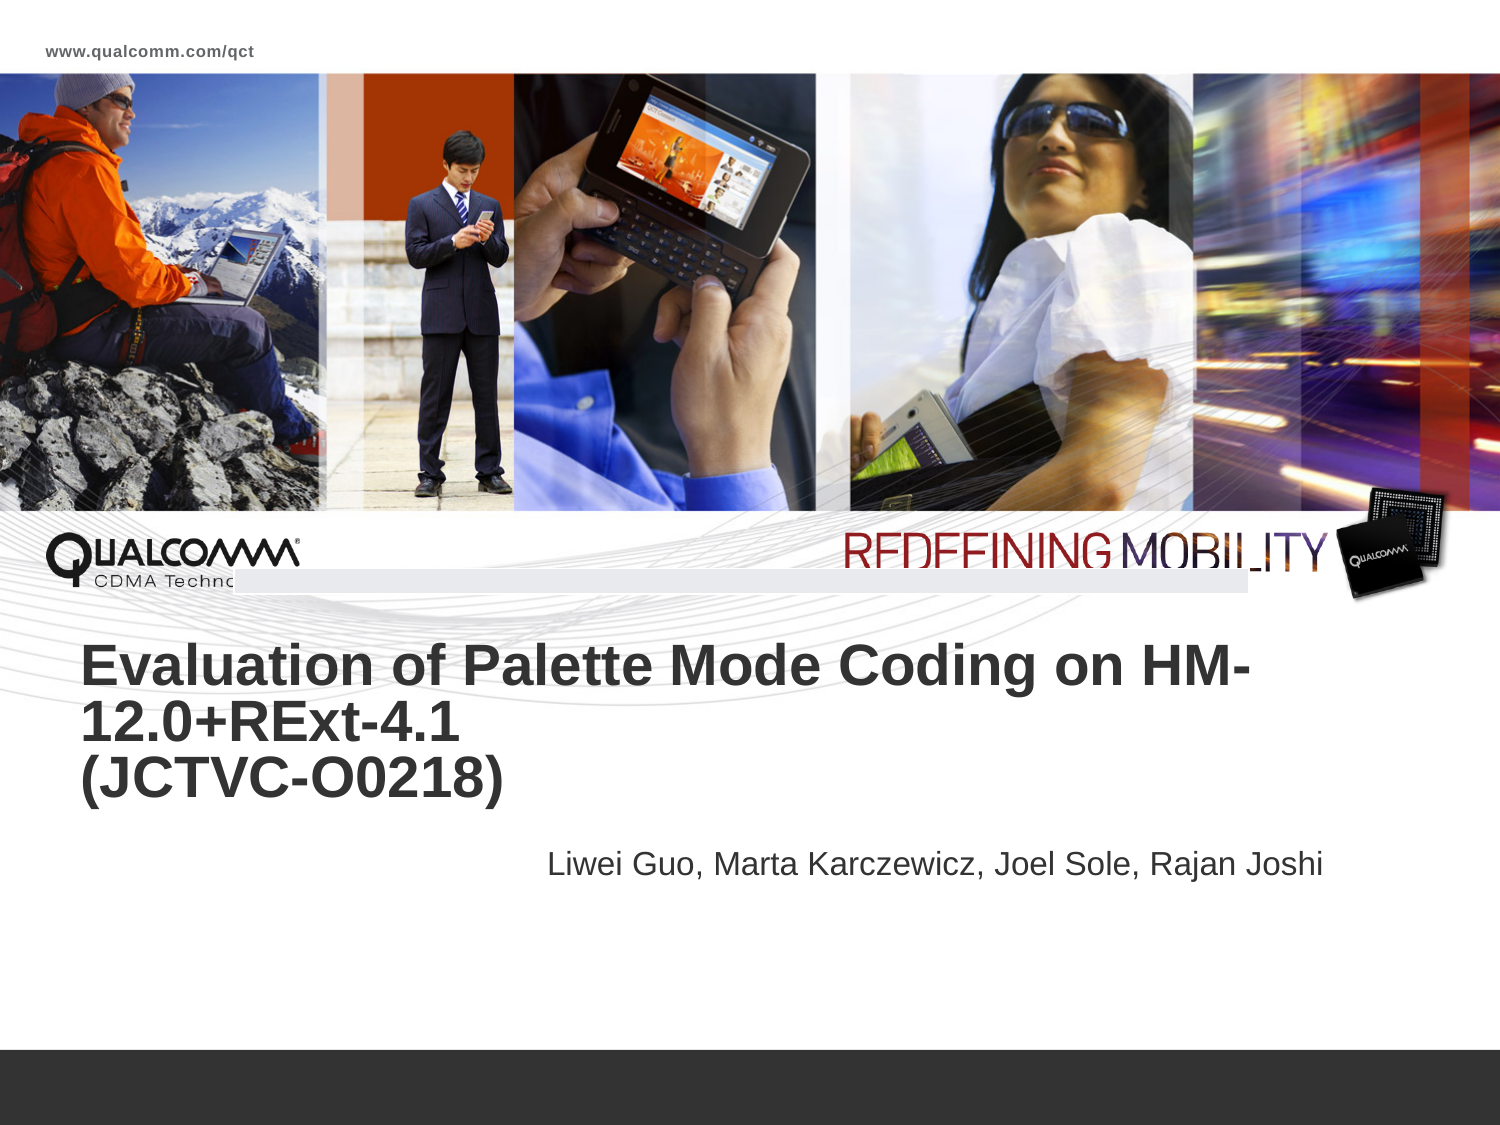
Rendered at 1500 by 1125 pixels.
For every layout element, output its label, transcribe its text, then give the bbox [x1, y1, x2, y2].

table_header [235, 569, 1248, 593]
title Evaluation of Palette Mode Coding on HM-12.0+RExt-4.1 (JCTVC-O0218) [65, 624, 1500, 817]
subtitle Liwei Guo, Marta Karczewicz, Joel Sole, Rajan Joshi [343, 833, 1341, 936]
picture [0, 12, 1500, 744]
picture [30, 1048, 372, 1052]
